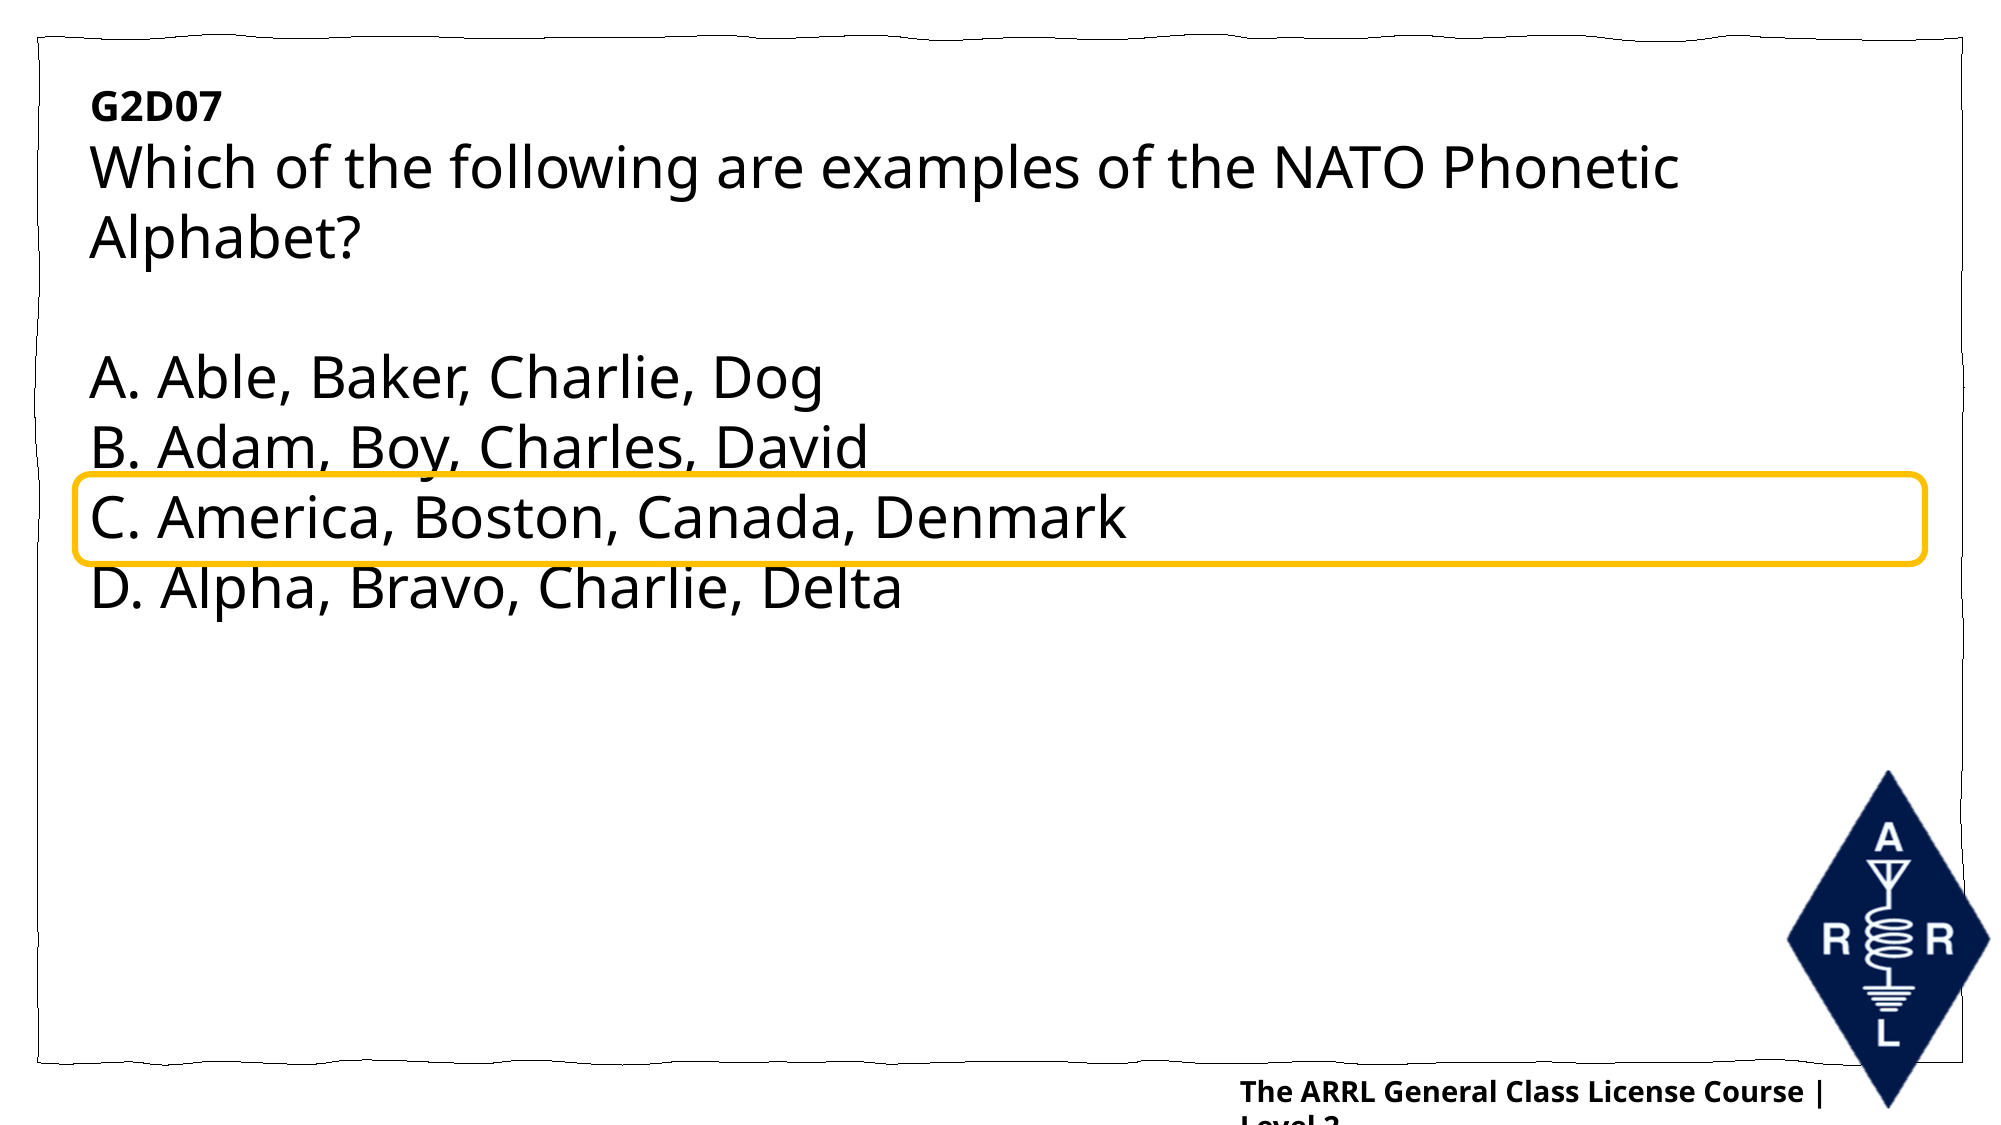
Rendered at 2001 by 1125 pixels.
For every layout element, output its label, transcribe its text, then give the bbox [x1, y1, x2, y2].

text_box G2D07 Which of the following are examples of the NATO Phonetic Alphabet? A. Able, Baker, Charlie, Dog B. Adam, Boy, Charles, David C. America, Boston, Canada, Denmark D. Alpha, Bravo, Charlie, Delta [75, 557, 1850, 628]
text_box [73, 473, 1927, 566]
text_box G2D07 Which of the following are examples of the NATO Phonetic Alphabet? A. Able, Baker, Charlie, Dog B. Adam, Boy, Charles, David C. America, Boston, Canada, Denmark D. Alpha, Bravo, Charlie, Delta [75, 72, 1850, 481]
picture [1773, 752, 1999, 1125]
